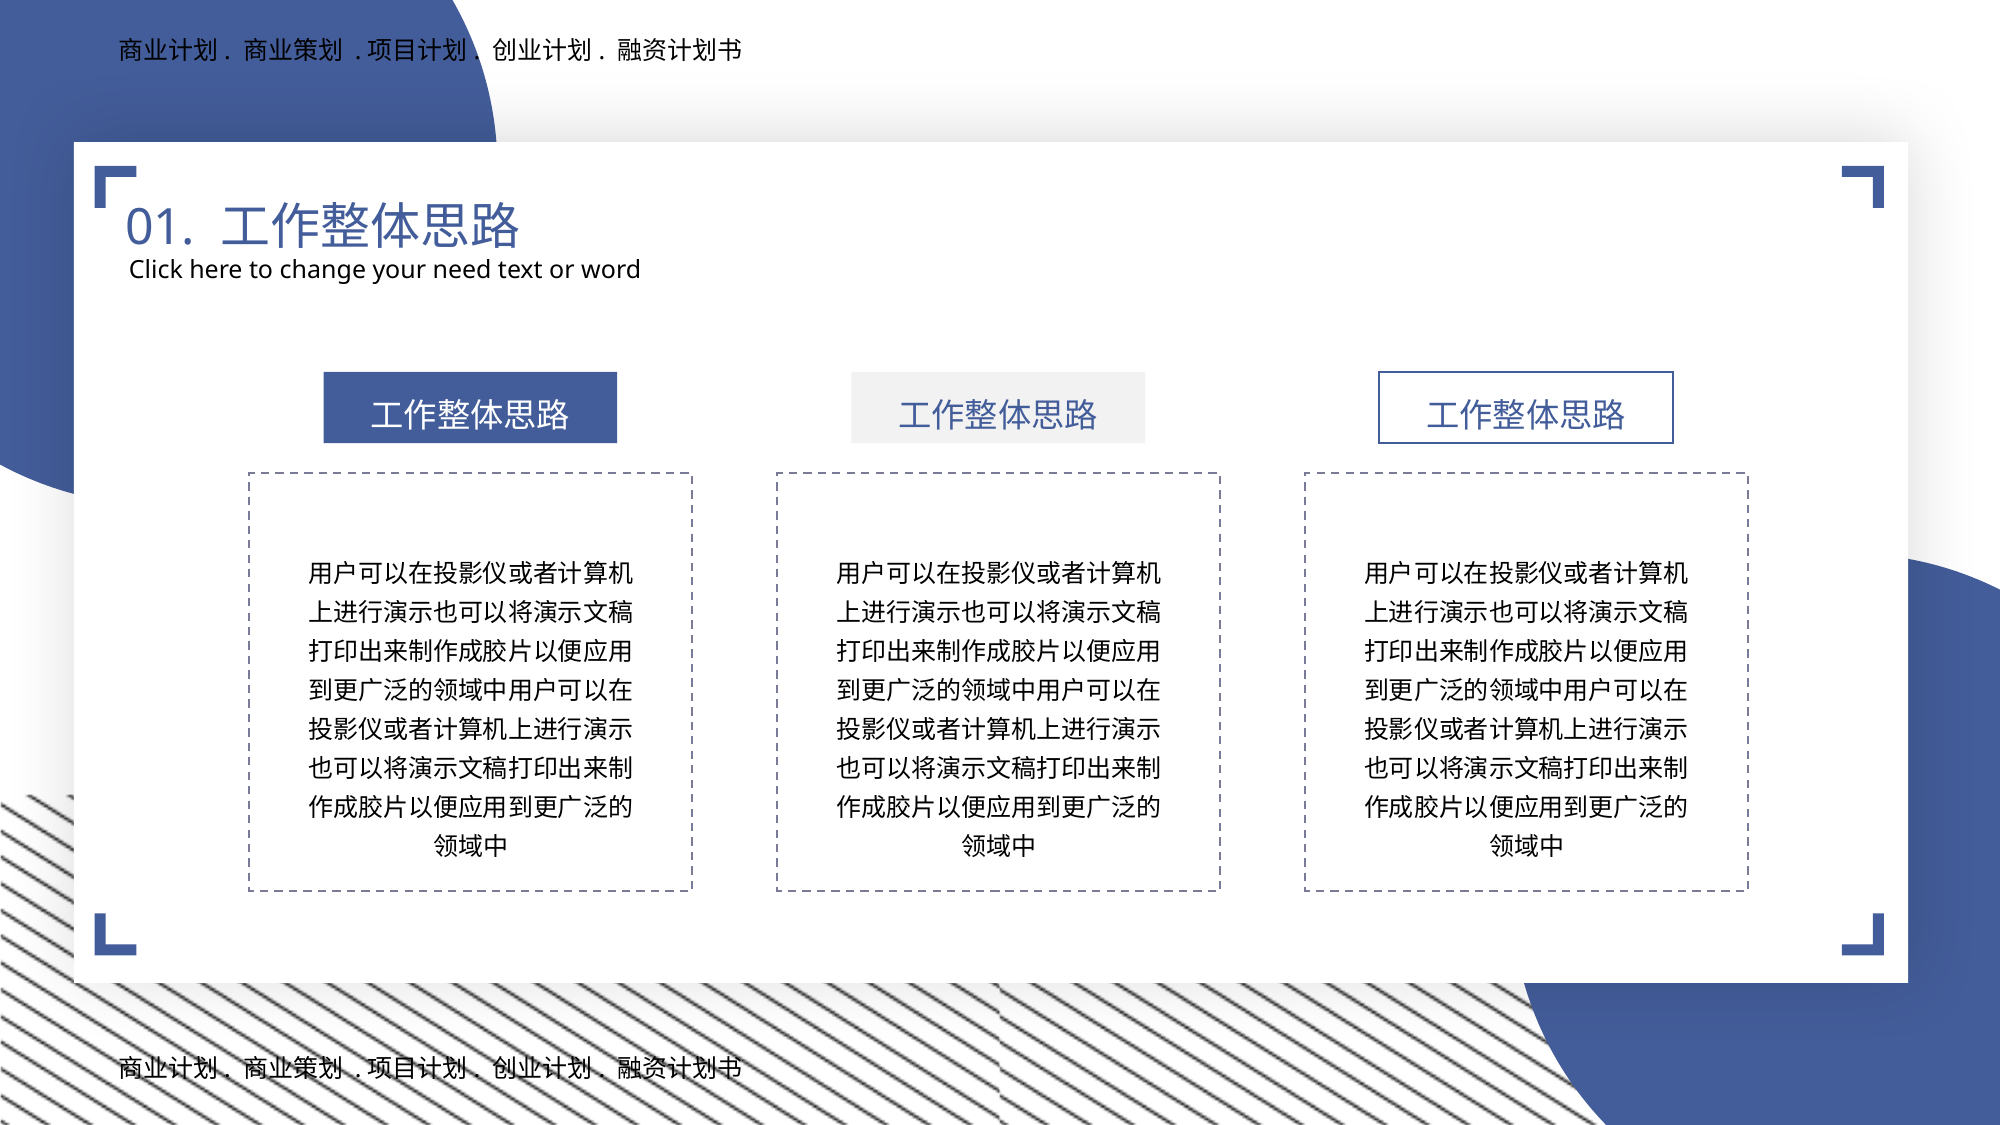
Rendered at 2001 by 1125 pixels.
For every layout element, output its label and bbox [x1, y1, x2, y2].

text_box [1304, 371, 1749, 911]
text_box [0, 0, 2000, 1125]
text_box [91, 983, 1909, 1091]
text_box [73, 141, 1909, 983]
text_box [777, 371, 1221, 911]
text_box [114, 187, 733, 292]
text_box [91, 27, 1909, 141]
text_box [249, 371, 693, 911]
